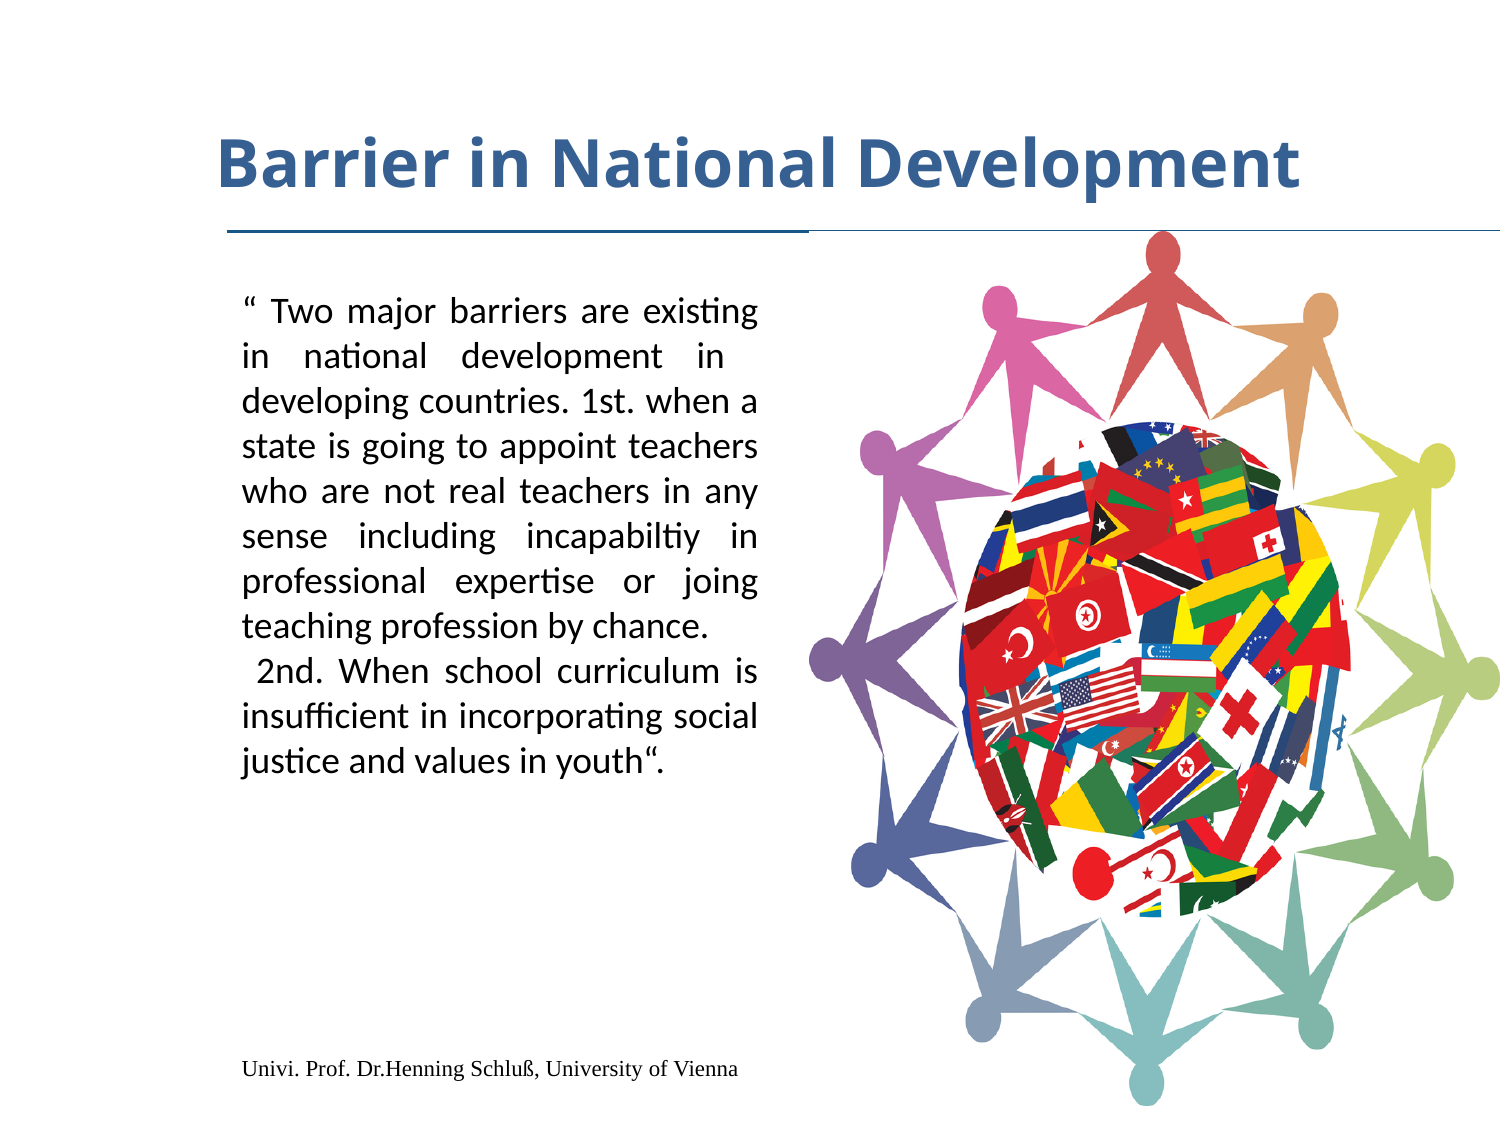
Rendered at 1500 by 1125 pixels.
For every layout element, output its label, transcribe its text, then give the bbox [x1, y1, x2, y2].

text_box Barrier in National Development [64, 113, 1453, 209]
text_box “ Two major barriers are existing in national development in developing countries. 1st. when a state is going to appoint teachers who are not real teachers in any sense including incapabiltiy in professional expertise or joing teaching profession by chance. 2nd. When school curriculum is insufficient in incorporating social justice and values in youth“. Univi. Prof. Dr.Henning Schluß, University of Vienna Influential Brundtland report ‘Our Common Future’ (World Commission on Environment and Development, 1987, http://www.un-documents.net/ocf-ov.htm#I.3) [226, 278, 774, 1125]
picture [808, 231, 1500, 1107]
